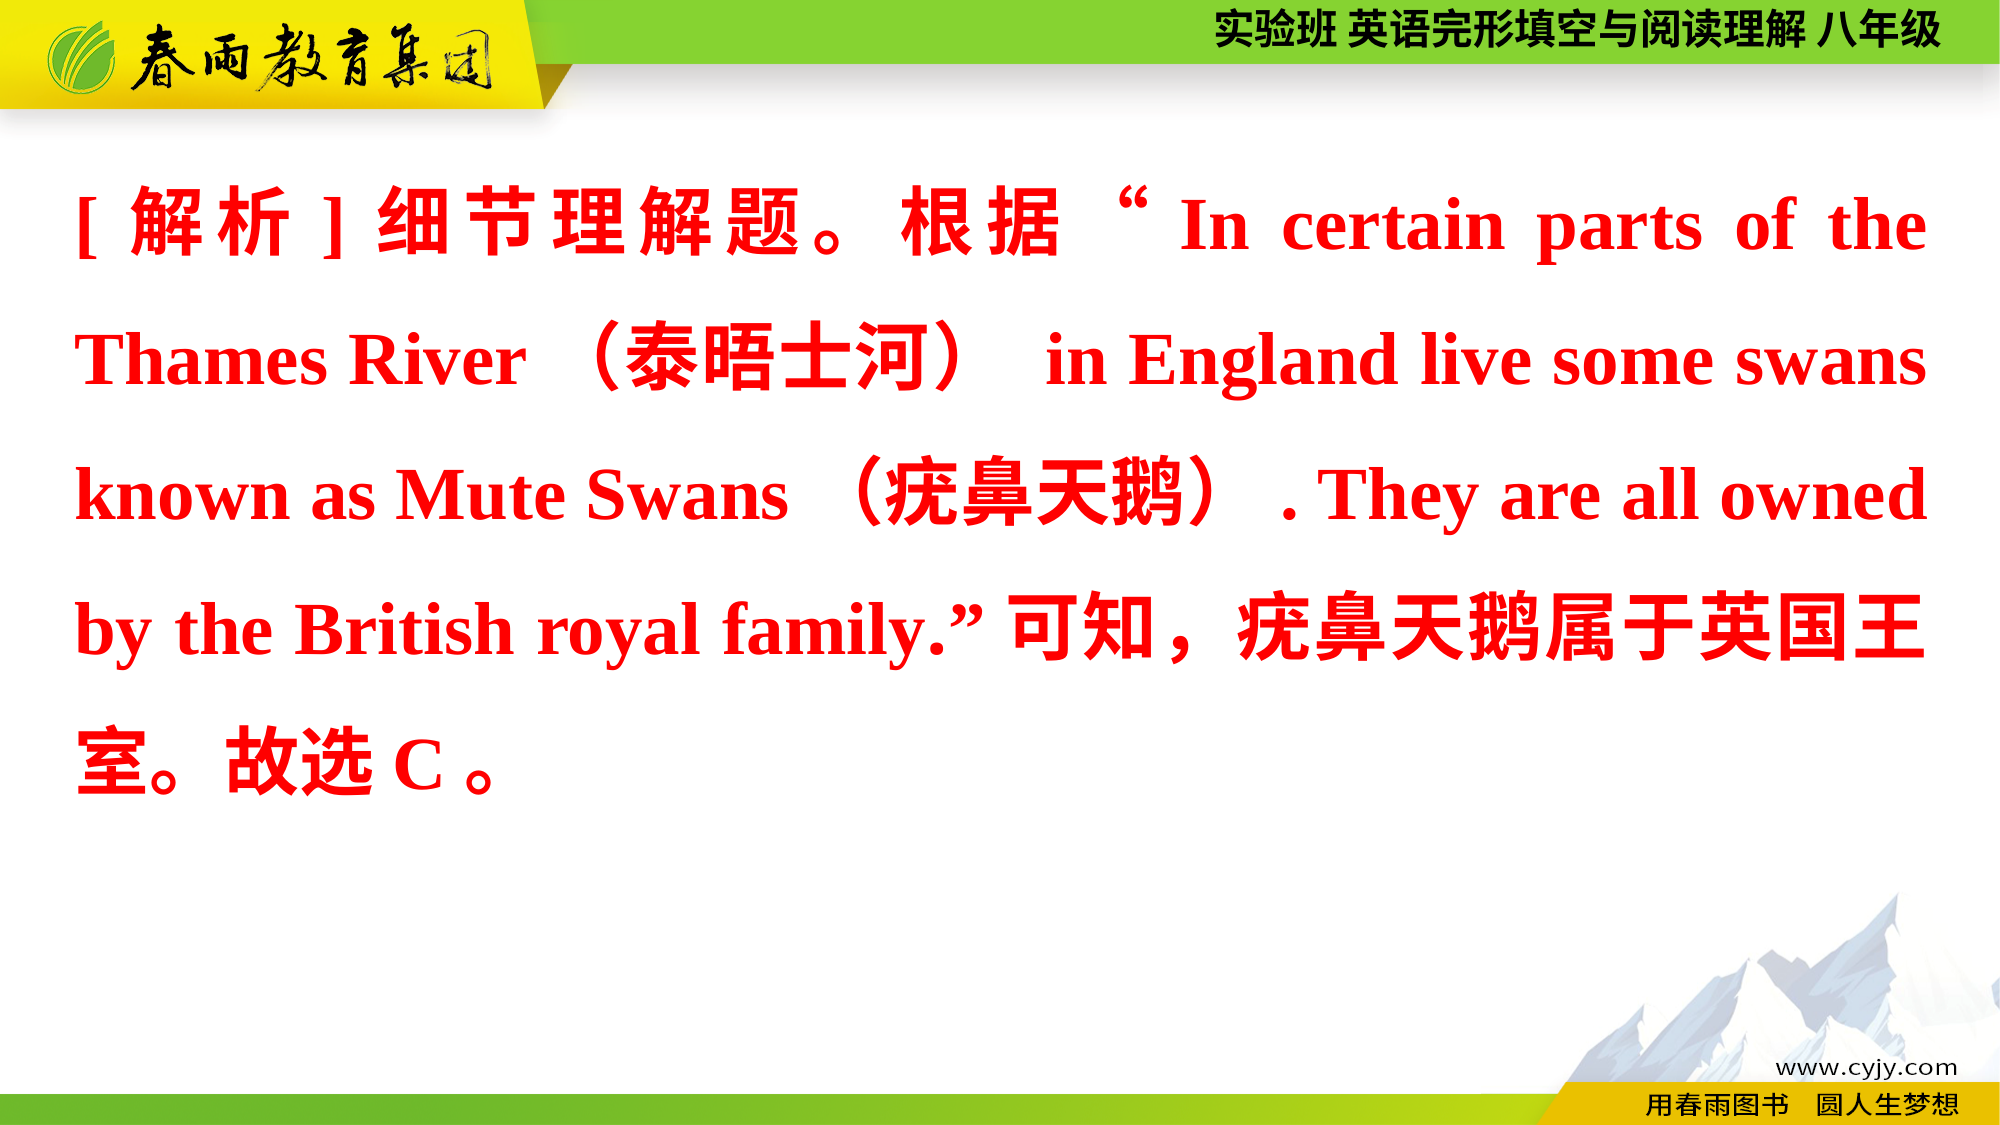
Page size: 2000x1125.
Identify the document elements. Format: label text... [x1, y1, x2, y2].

picture [0, 0, 2000, 1125]
list [解析]细节理解题。根据“In certain parts of the Thames River（泰晤士河） in England live some swans known as Mute Swans（疣鼻天鹅）. They are all owned by the British royal family.”可知，疣鼻天鹅属于英国王室。故选C。 [59, 122, 1944, 820]
